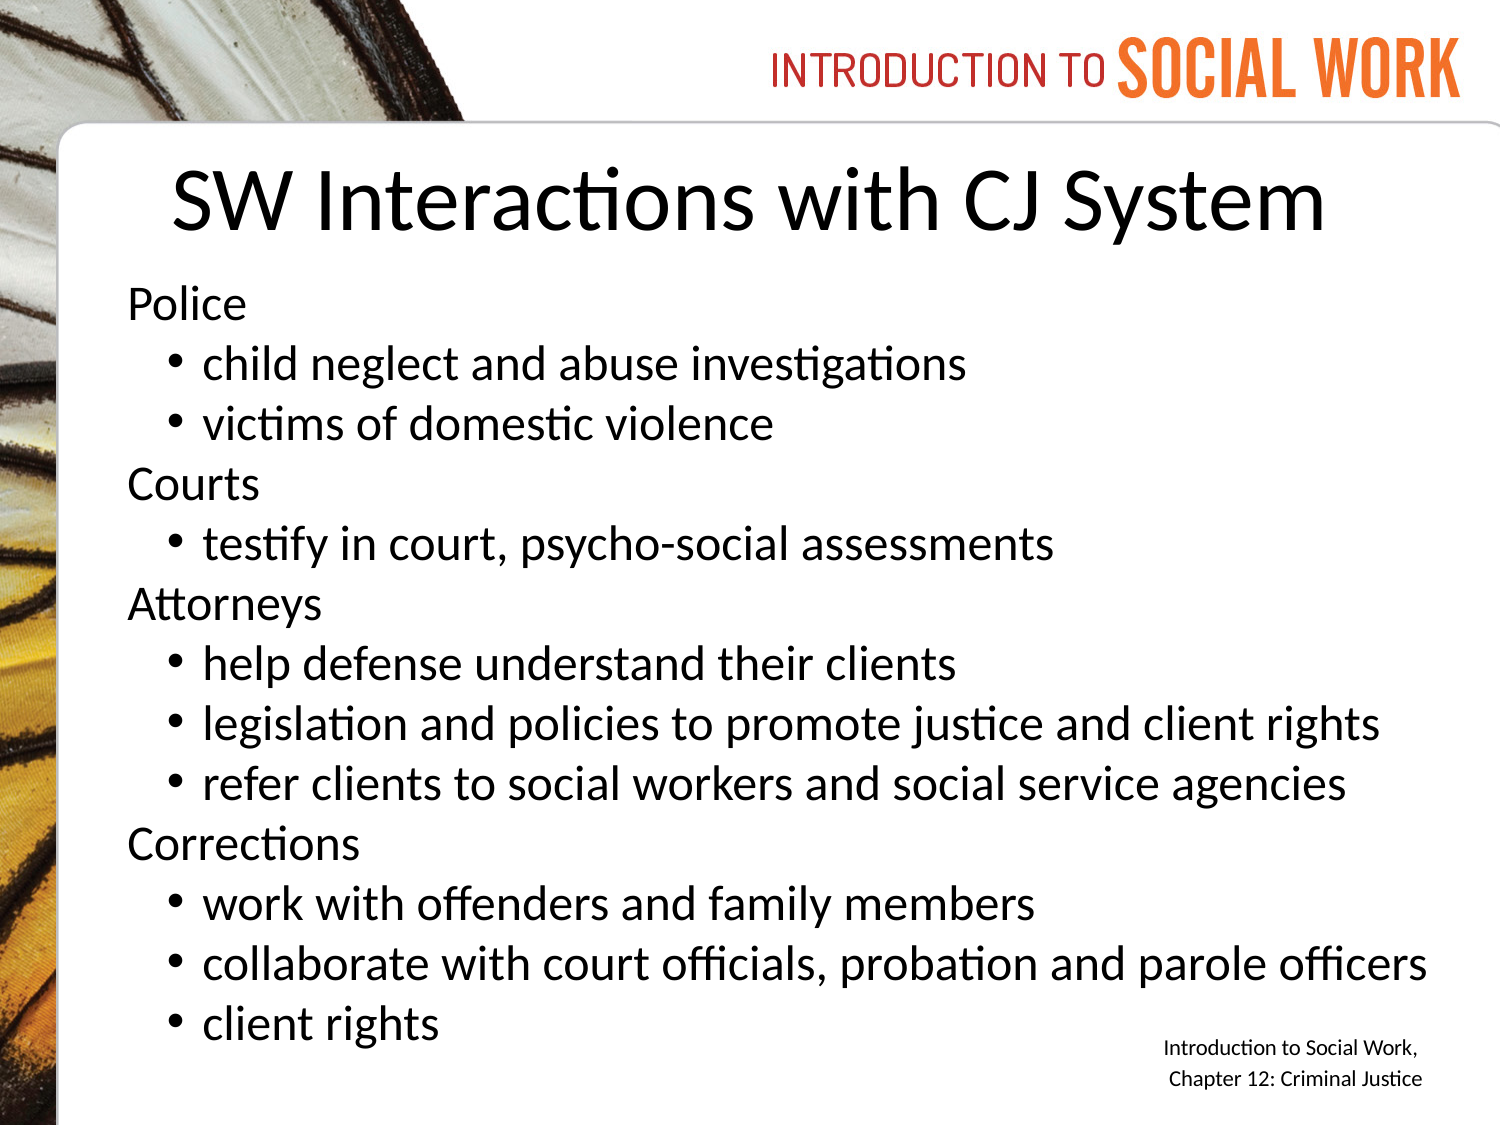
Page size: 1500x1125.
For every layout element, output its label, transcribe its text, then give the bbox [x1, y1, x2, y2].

picture [0, 0, 1500, 1125]
text_box Police child neglect and abuse investigations victims of domestic violence Courts testify in court, psycho-social assessments Attorneys help defense understand their clients legislation and policies to promote justice and client rights refer clients to social workers and social service agencies Corrections work with offenders and family members collaborate with court officials, probation and parole officers client rights [37, 262, 1500, 1125]
title SW Interactions with CJ System [75, 99, 1425, 262]
